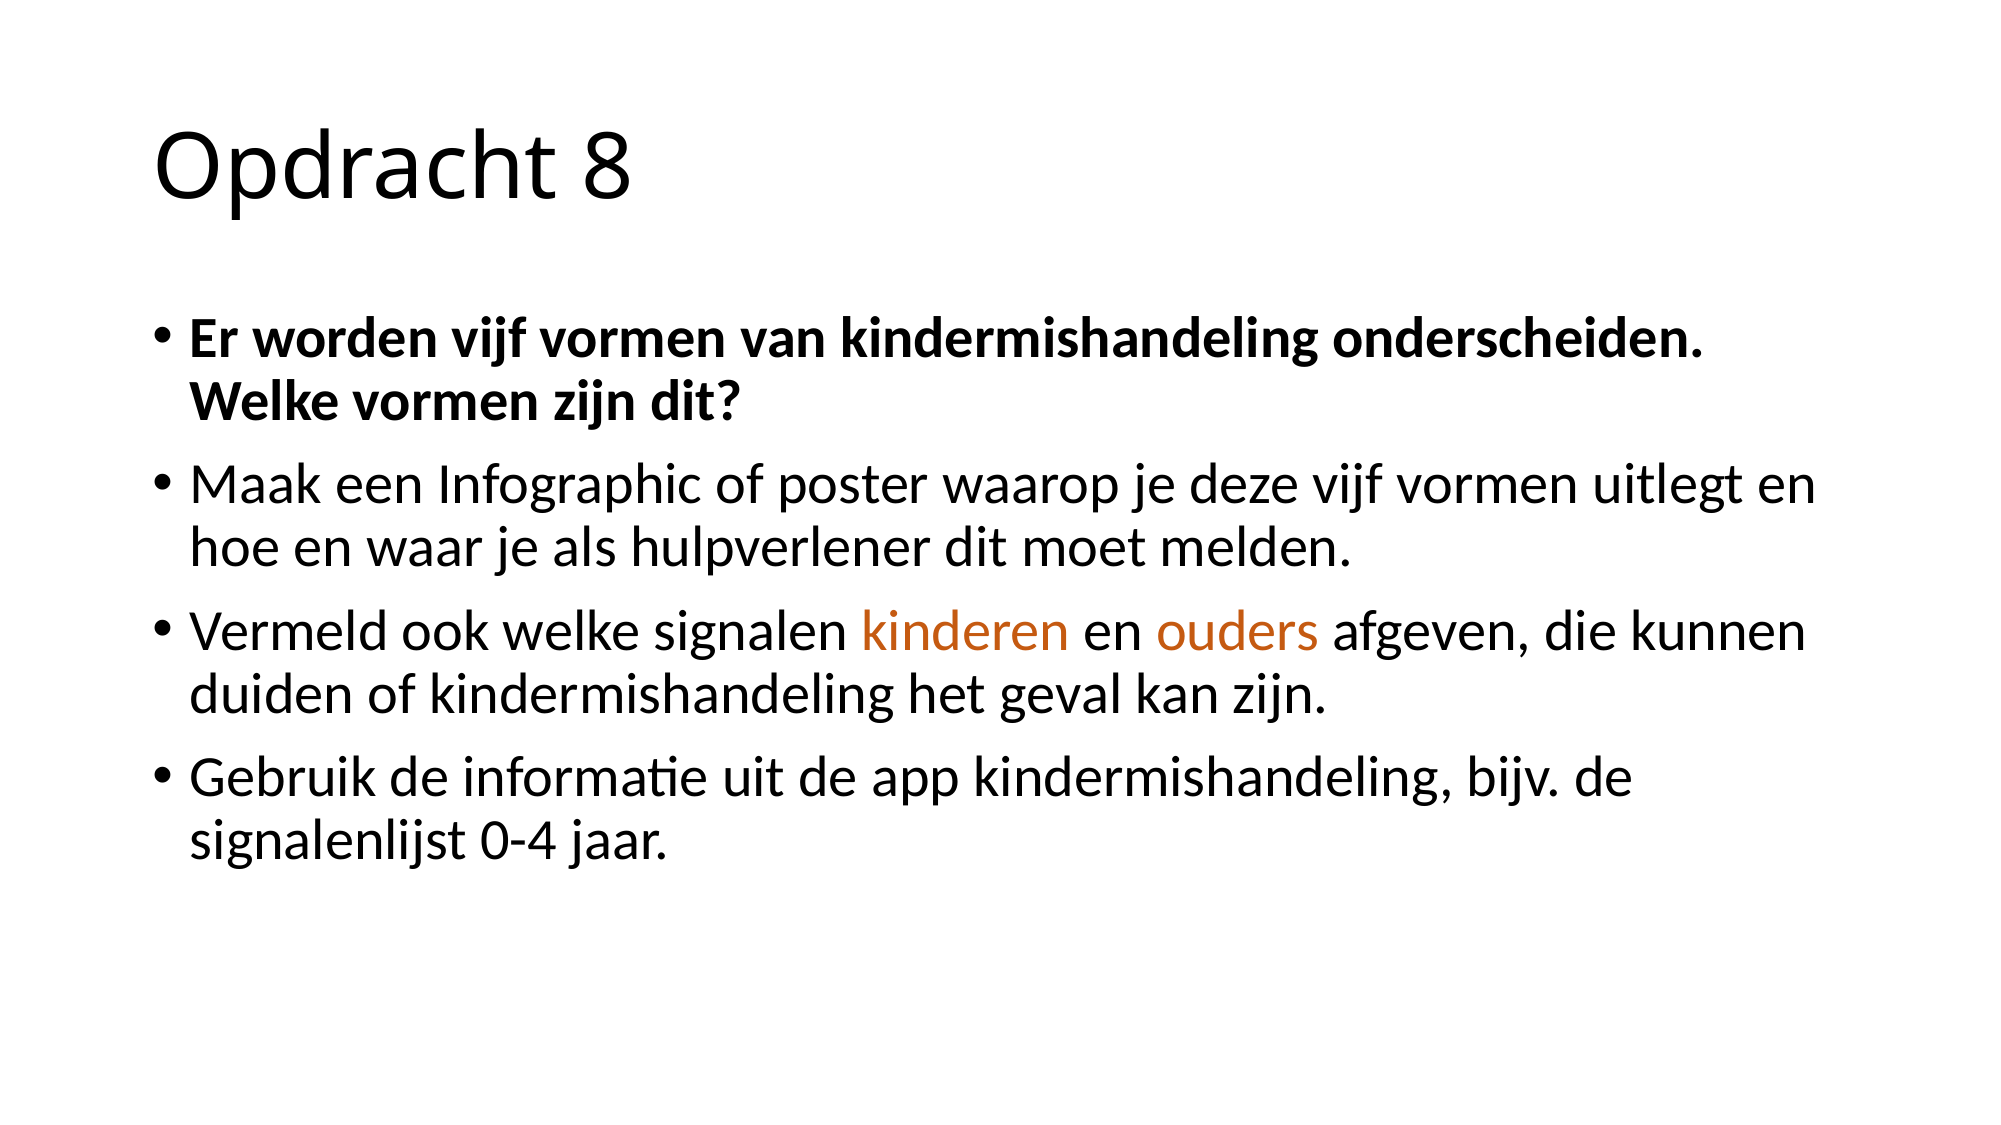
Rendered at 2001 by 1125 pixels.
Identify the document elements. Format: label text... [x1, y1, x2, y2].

title Opdracht 8 [137, 59, 1863, 278]
list Er worden vijf vormen van kindermishandeling onderscheiden. Welke vormen zijn dit? Maak een Infographic of poster waarop je deze vijf vormen uitlegt en hoe en waar je als hulpverlener dit moet melden. Vermeld ook welke signalen kinderen en ouders afgeven, die kunnen duiden of kindermishandeling het geval kan zijn. Gebruik de informatie uit de app kindermishandeling, bijv. de signalenlijst 0-4 jaar. [137, 299, 1863, 1014]
